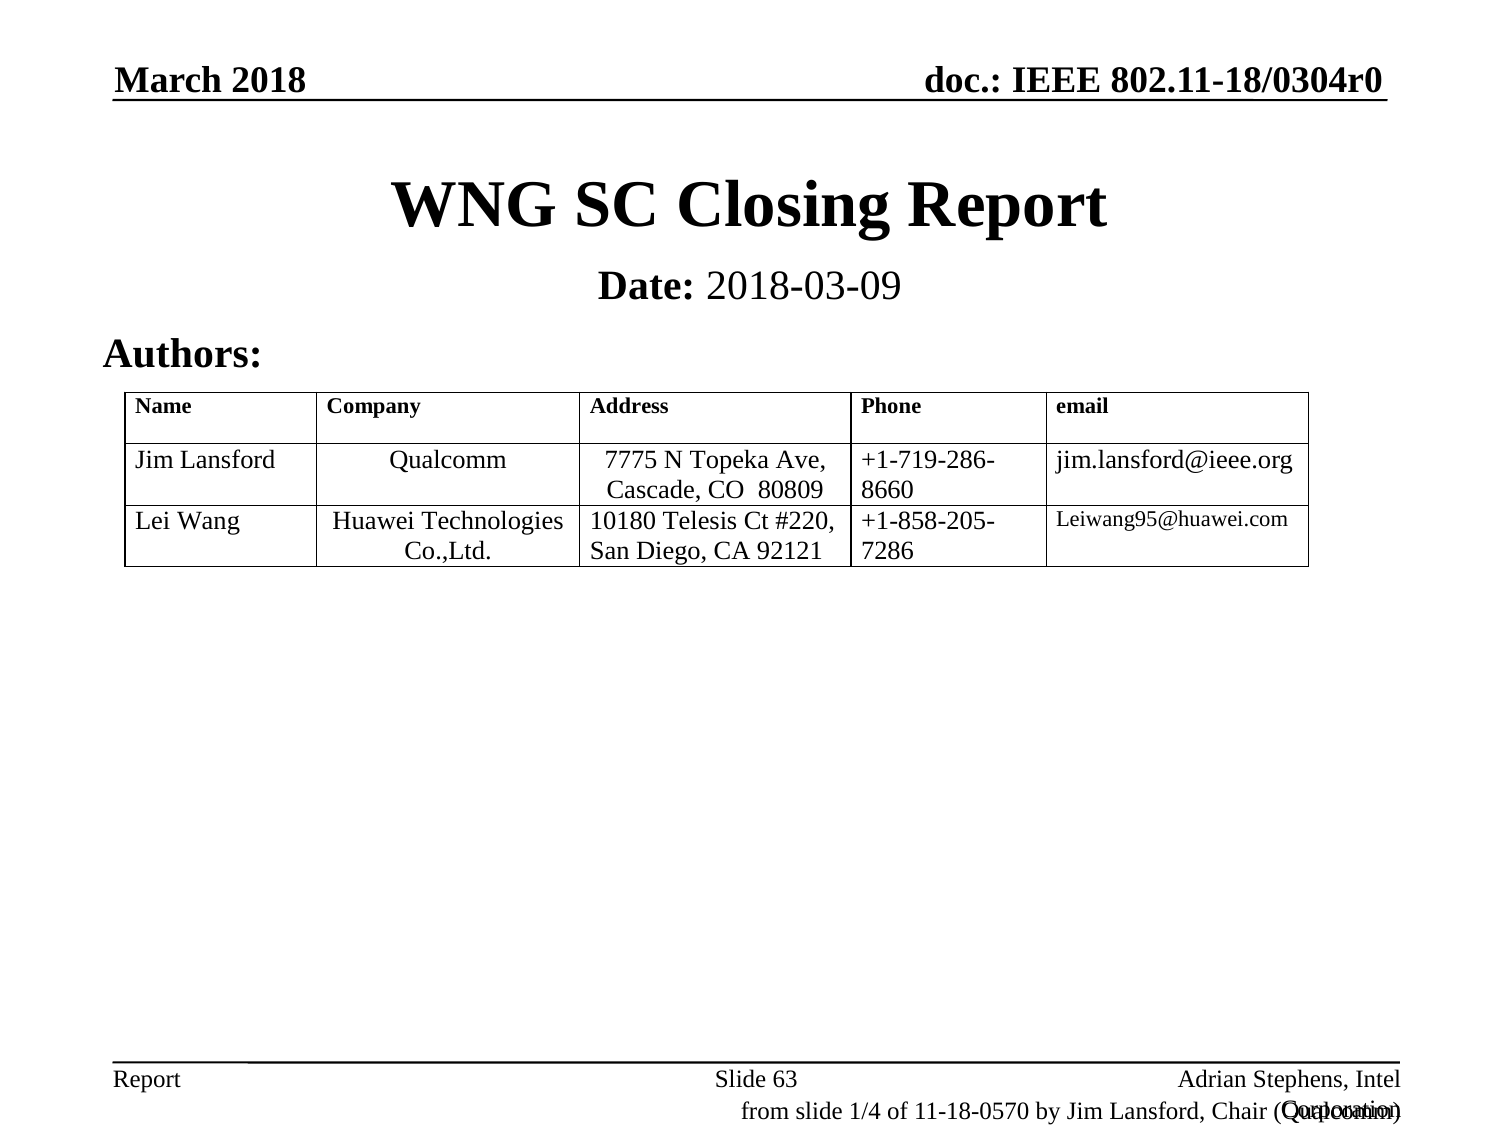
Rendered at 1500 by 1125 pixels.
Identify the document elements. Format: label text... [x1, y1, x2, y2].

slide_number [114, 54, 374, 101]
text_box from slide 1/4 of 11-18-0570 by Jim Lansford, Chair (Qualcomm) [343, 1087, 1417, 1125]
slide_number Slide 63 [711, 1061, 801, 1093]
list Date: 2018-03-09 [112, 249, 1388, 313]
title WNG SC Closing Report [112, 112, 1388, 249]
text_box Authors: [87, 318, 325, 381]
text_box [110, 391, 1320, 734]
footer Adrian Stephens, Intel Corporation [1062, 1061, 1402, 1087]
